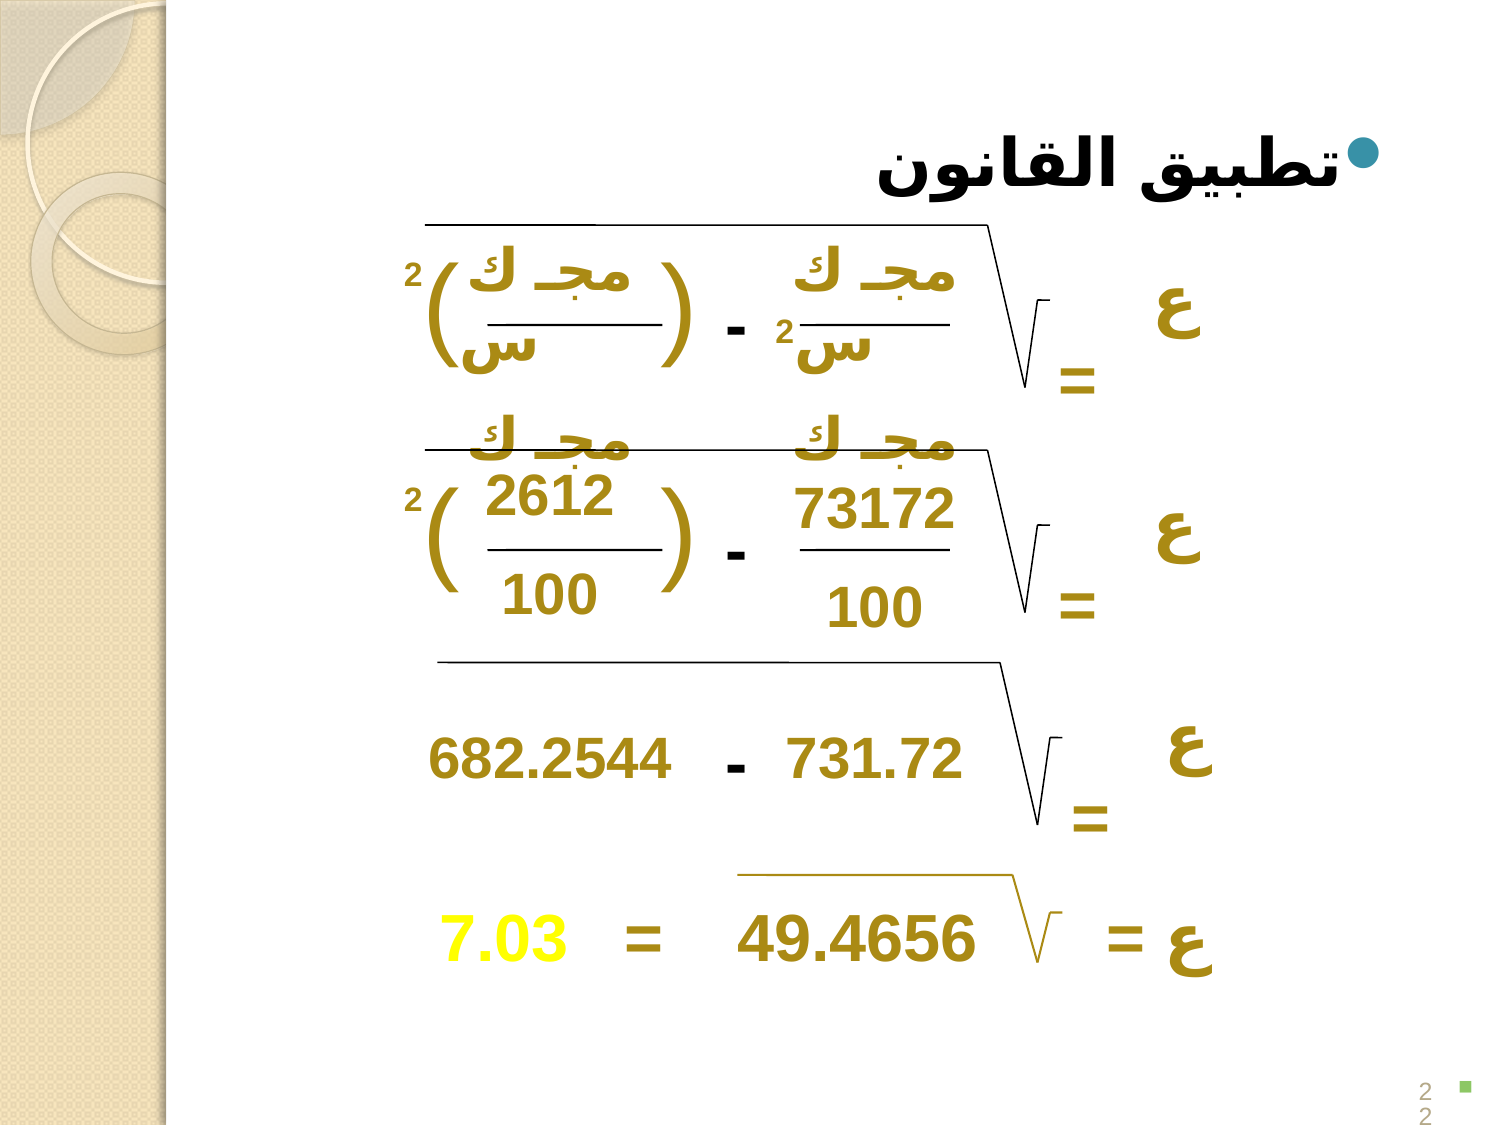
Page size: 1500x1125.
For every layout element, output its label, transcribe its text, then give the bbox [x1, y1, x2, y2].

text_box - [713, 499, 763, 595]
text_box ( [612, 449, 713, 600]
text_box )2 [312, 224, 475, 375]
text_box 731.72 [763, 712, 1000, 798]
text_box )2 [312, 449, 475, 600]
text_box 73172 100 [750, 462, 1000, 647]
list تطبيق القانون [74, 112, 1426, 263]
text_box - [713, 274, 763, 370]
text_box ع = [1087, 474, 1213, 650]
text_box - [699, 712, 763, 808]
text_box ع = [1087, 249, 1213, 425]
text_box مجـ ك س2 مجـ ك [750, 224, 1000, 462]
text_box ع = [1100, 687, 1225, 863]
text_box 682.2544 [387, 712, 699, 798]
text_box ع = 49.4656 = 7.03 [174, 887, 1225, 983]
text_box مجـ ك س مجـ ك [437, 224, 663, 449]
slide_number 22 [1413, 1034, 1488, 1113]
text_box 2612 100 [437, 449, 663, 634]
text_box ( [612, 224, 713, 375]
